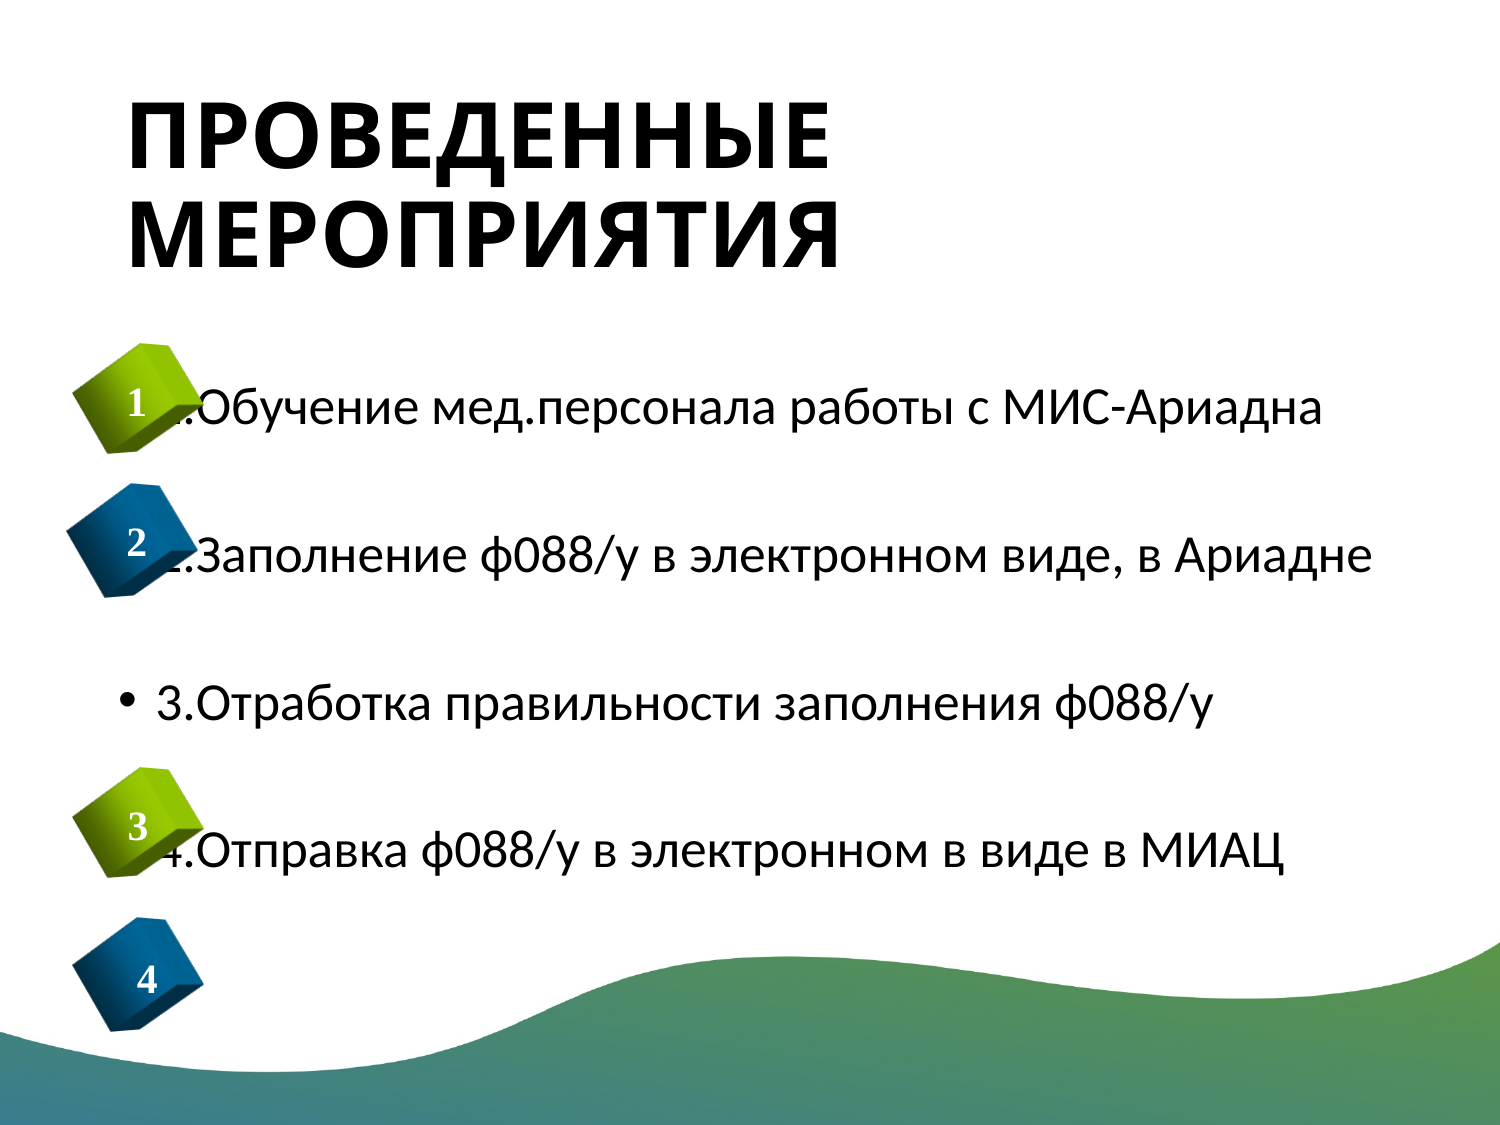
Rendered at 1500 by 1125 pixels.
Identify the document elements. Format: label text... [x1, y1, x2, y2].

title ПРОВЕДЕННЫЕ МЕРОПРИЯТИЯ [109, 80, 1404, 298]
picture [0, 0, 1500, 1125]
list 1.Обучение мед.персонала работы с МИС-Ариадна 2.Заполнение ф088/у в электронном виде, в Ариадне 3.Отработка правильности заполнения ф088/у 4.Отправка ф088/у в электронном в виде в МИАЦ [103, 299, 1397, 1014]
